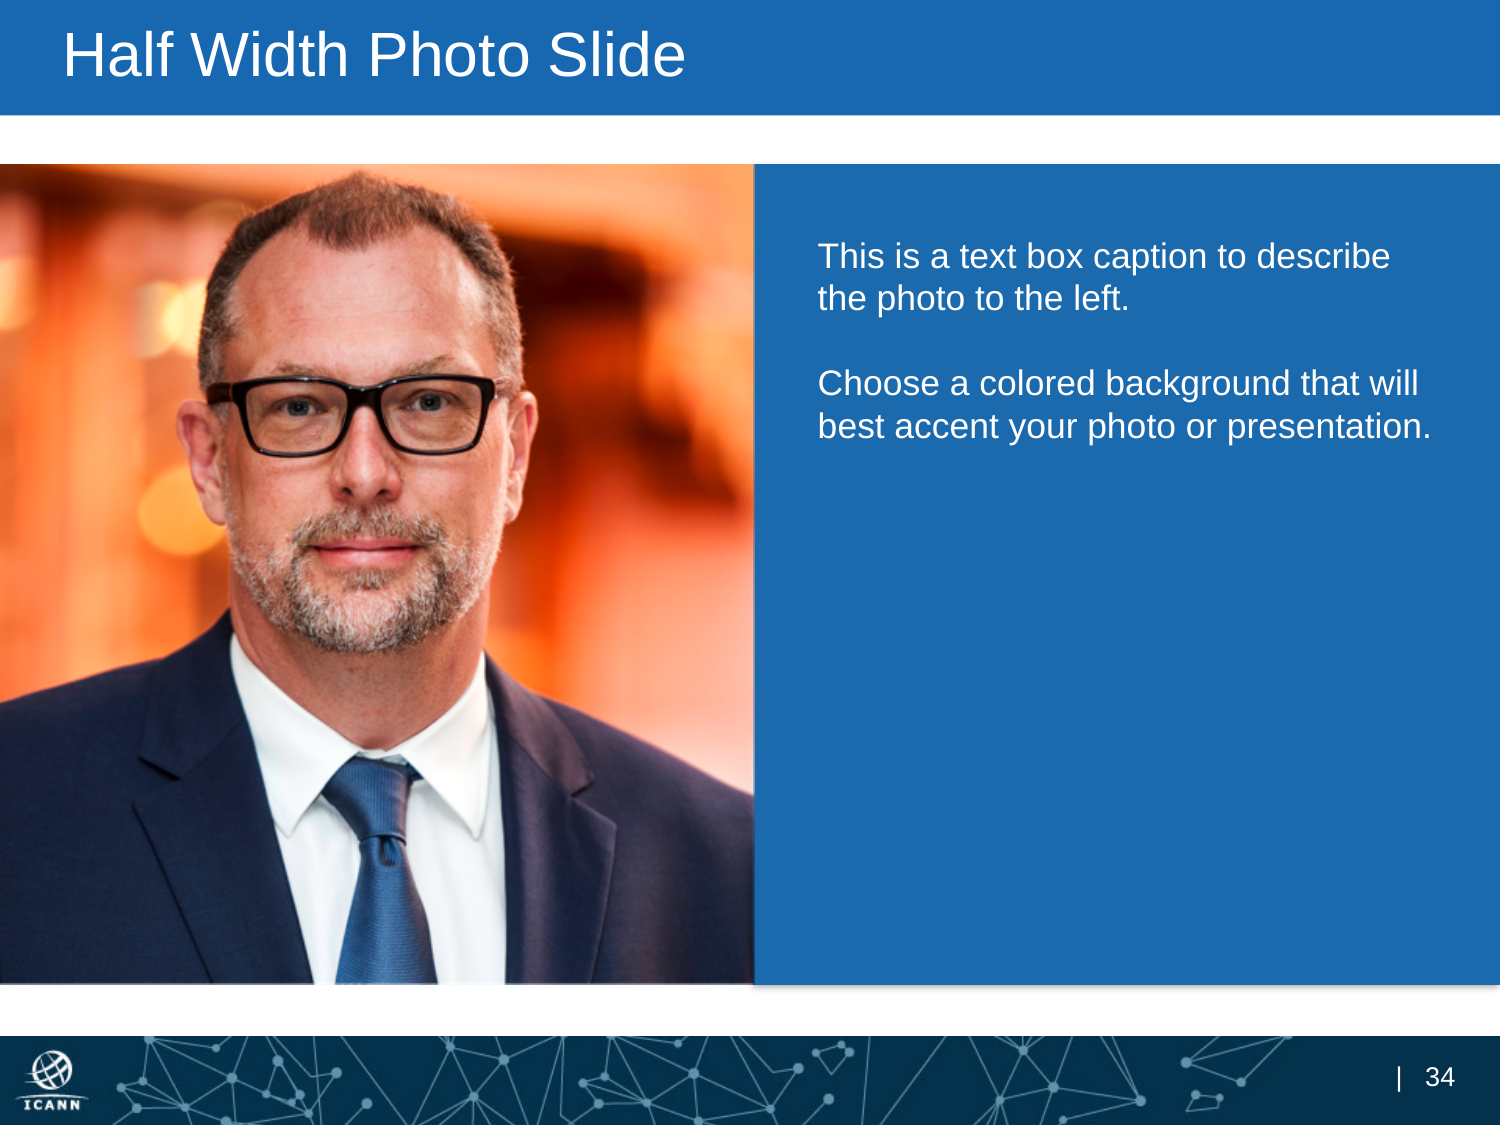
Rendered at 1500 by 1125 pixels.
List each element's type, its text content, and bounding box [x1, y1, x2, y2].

text_box [755, 163, 1500, 986]
title Half Width Photo Slide [0, 0, 1500, 116]
picture [0, 163, 755, 986]
picture [0, 1036, 1500, 1125]
text_box This is a text box caption to describe the photo to the left. Choose a colored background that will best accent your photo or presentation. [802, 225, 1451, 453]
